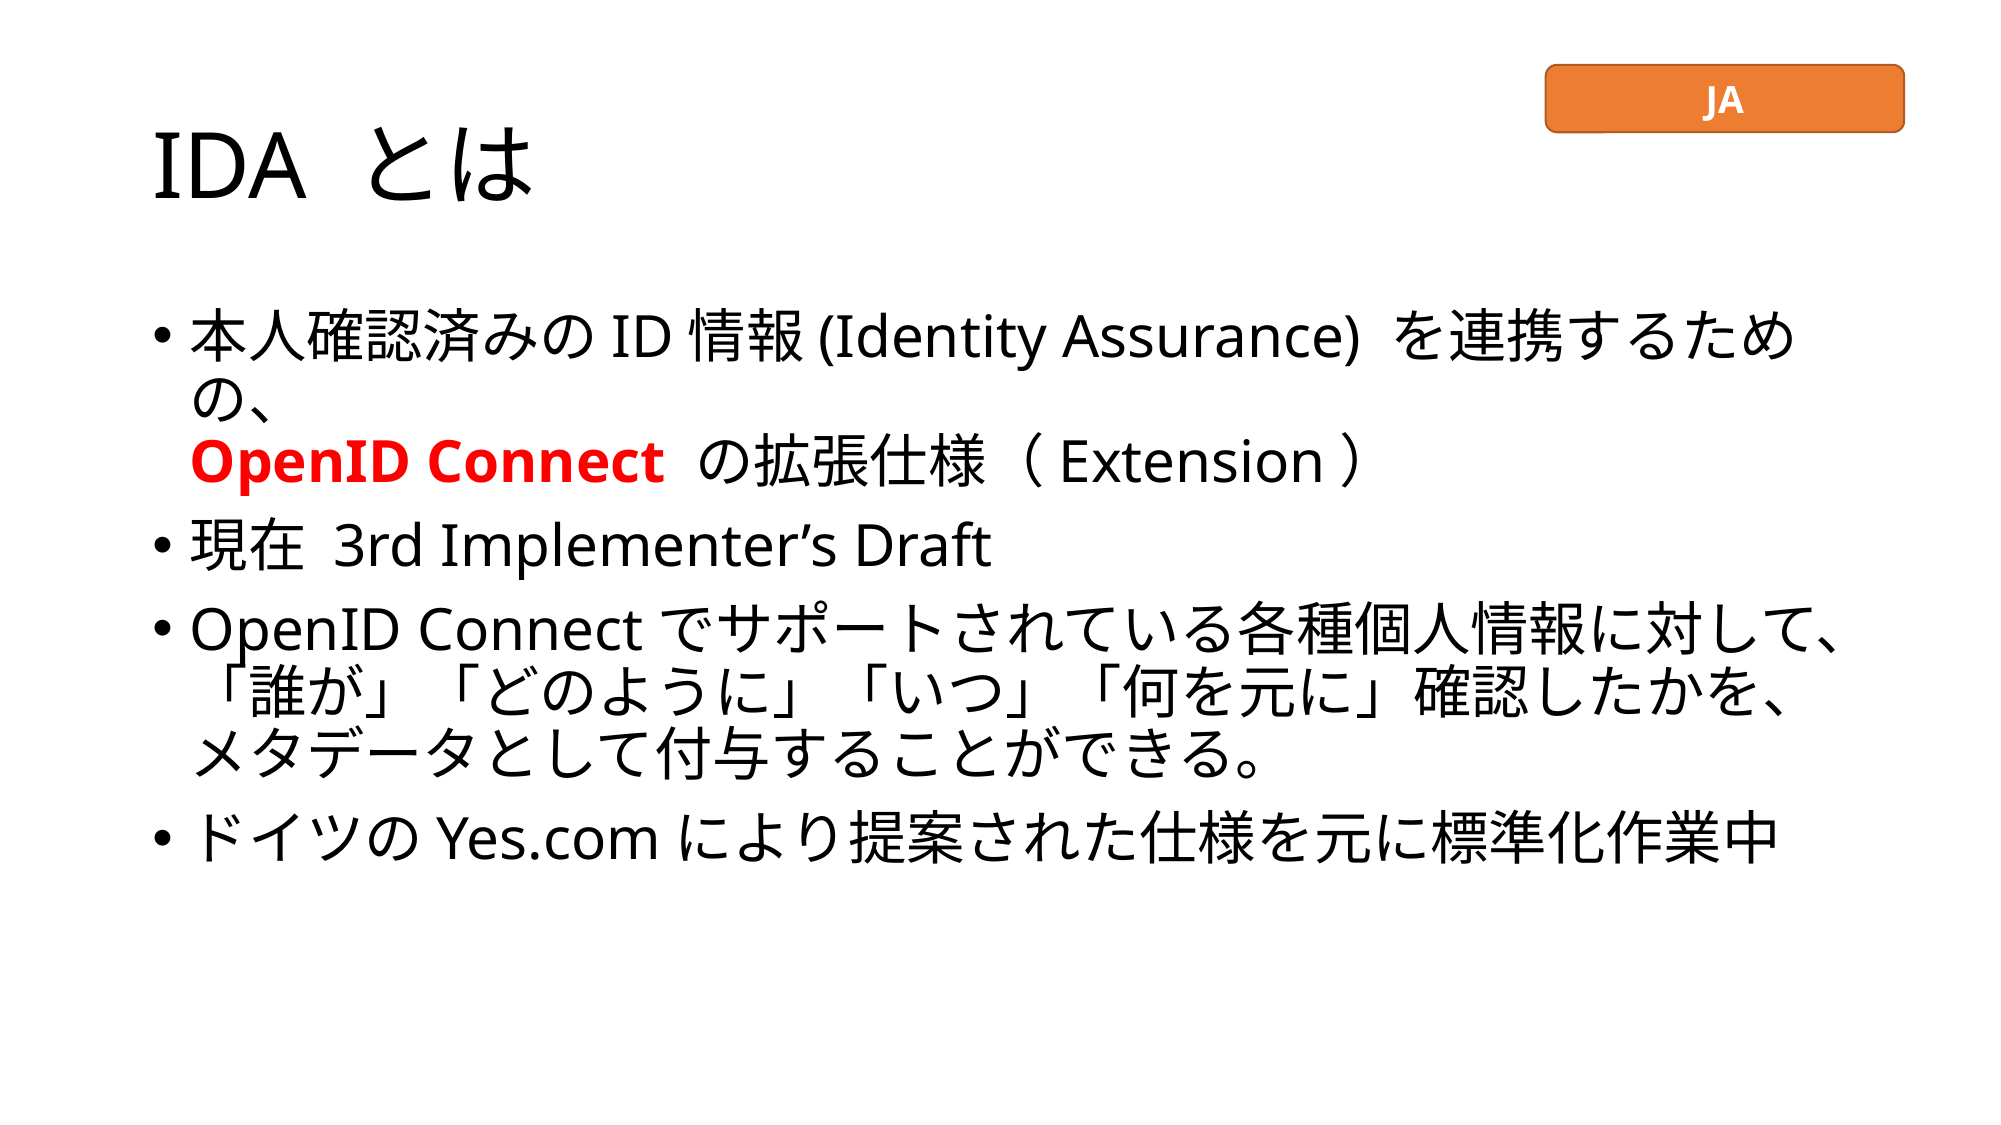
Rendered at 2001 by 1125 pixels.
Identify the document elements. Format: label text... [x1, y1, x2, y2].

text_box JA [1544, 63, 1906, 134]
title IDA とは [137, 59, 1863, 278]
list 本人確認済みのID情報(Identity Assurance) を連携するための、 OpenID Connect の拡張仕様（Extension） 現在 3rd Implementer’s Draft OpenID Connectでサポートされている各種個人情報に対して、「誰が」「どのように」「いつ」「何を元に」確認したかを、メタデータとして付与することができる。 ドイツのYes.comにより提案された仕様を元に標準化作業中 [137, 299, 1863, 1014]
